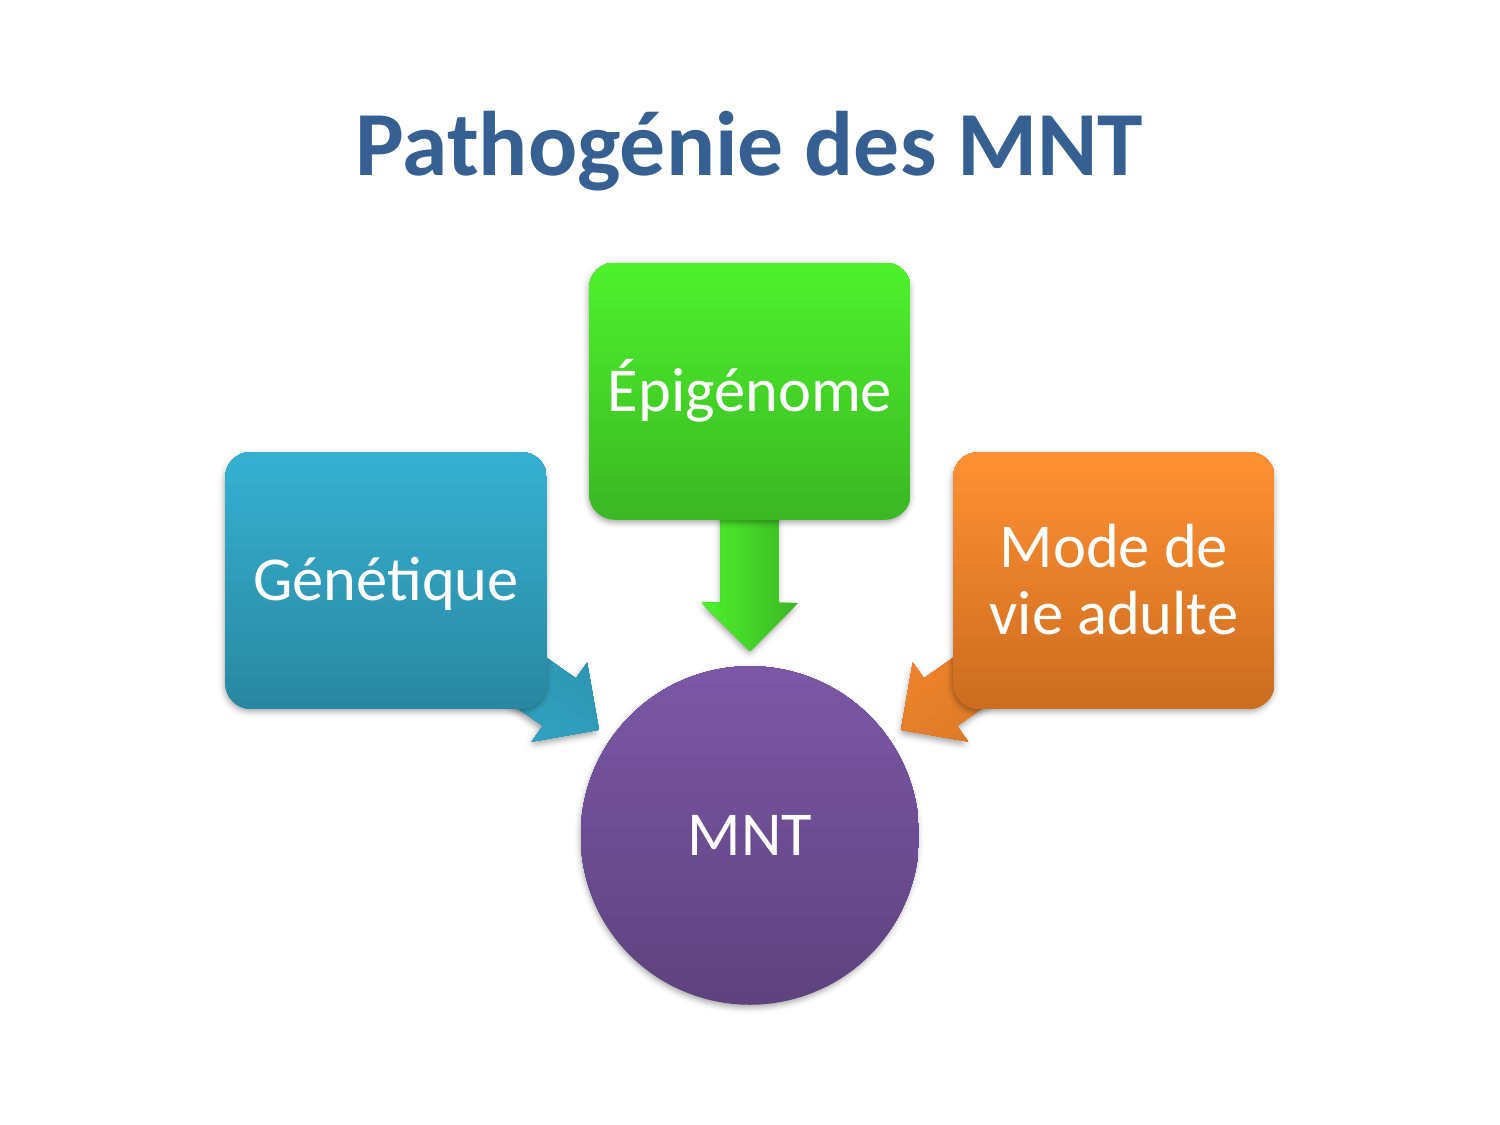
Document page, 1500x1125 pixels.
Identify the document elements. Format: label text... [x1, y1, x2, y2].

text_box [225, 262, 1275, 1005]
title Pathogénie des MNT [75, 45, 1425, 233]
